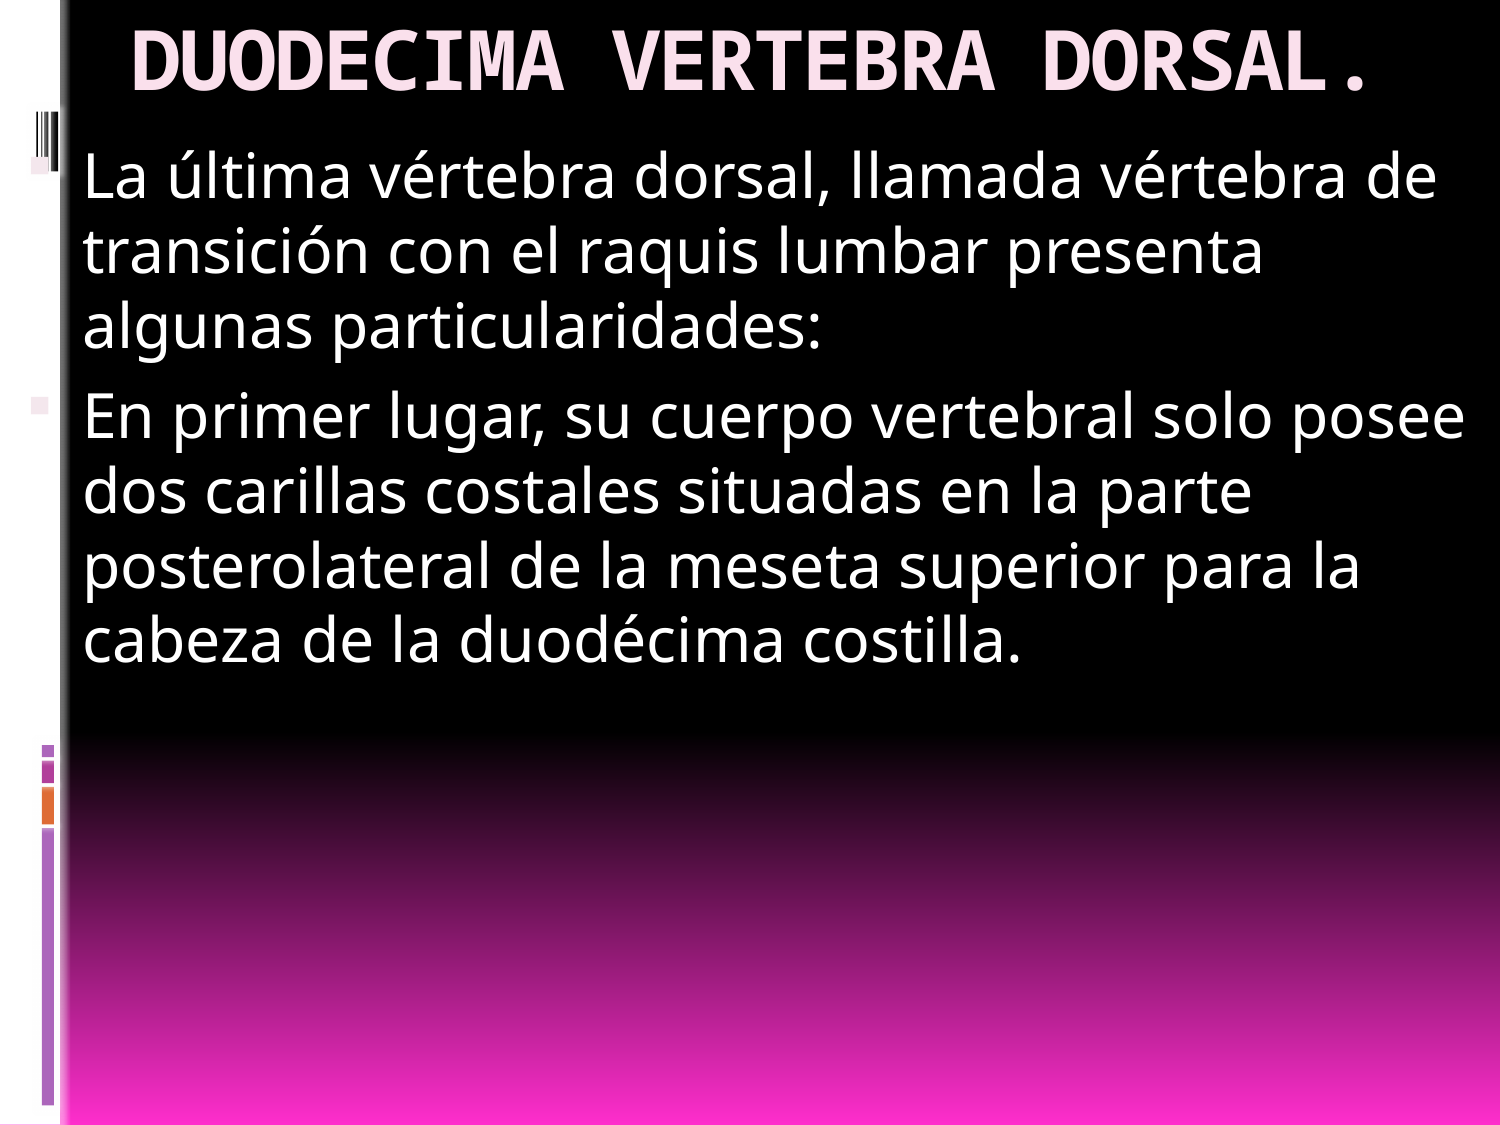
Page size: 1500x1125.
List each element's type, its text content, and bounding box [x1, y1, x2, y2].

list La última vértebra dorsal, llamada vértebra de transición con el raquis lumbar presenta algunas particularidades: En primer lugar, su cuerpo vertebral solo posee dos carillas costales situadas en la parte posterolateral de la meseta superior para la cabeza de la duodécima costilla. [0, 128, 1500, 1125]
title DUODECIMA VERTEBRA DORSAL. [117, 0, 1425, 128]
